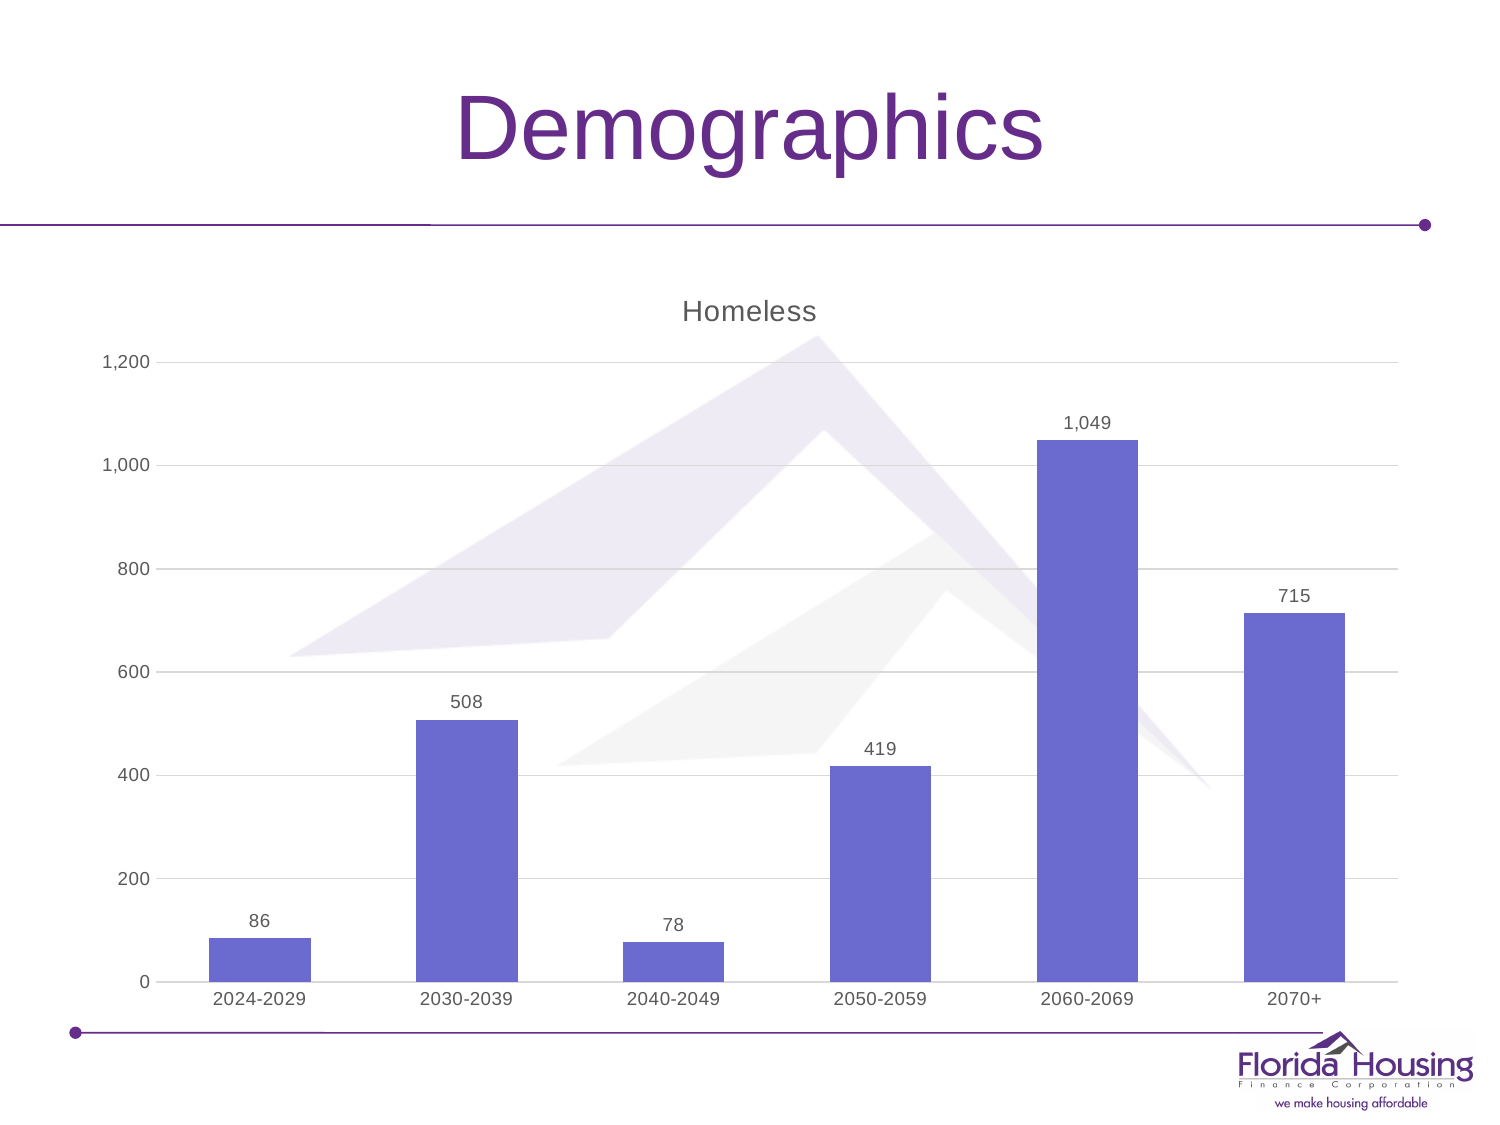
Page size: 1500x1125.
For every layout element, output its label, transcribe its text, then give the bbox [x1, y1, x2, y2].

picture [1237, 1029, 1475, 1113]
chart [74, 262, 1425, 1025]
title Demographics [75, 45, 1425, 200]
